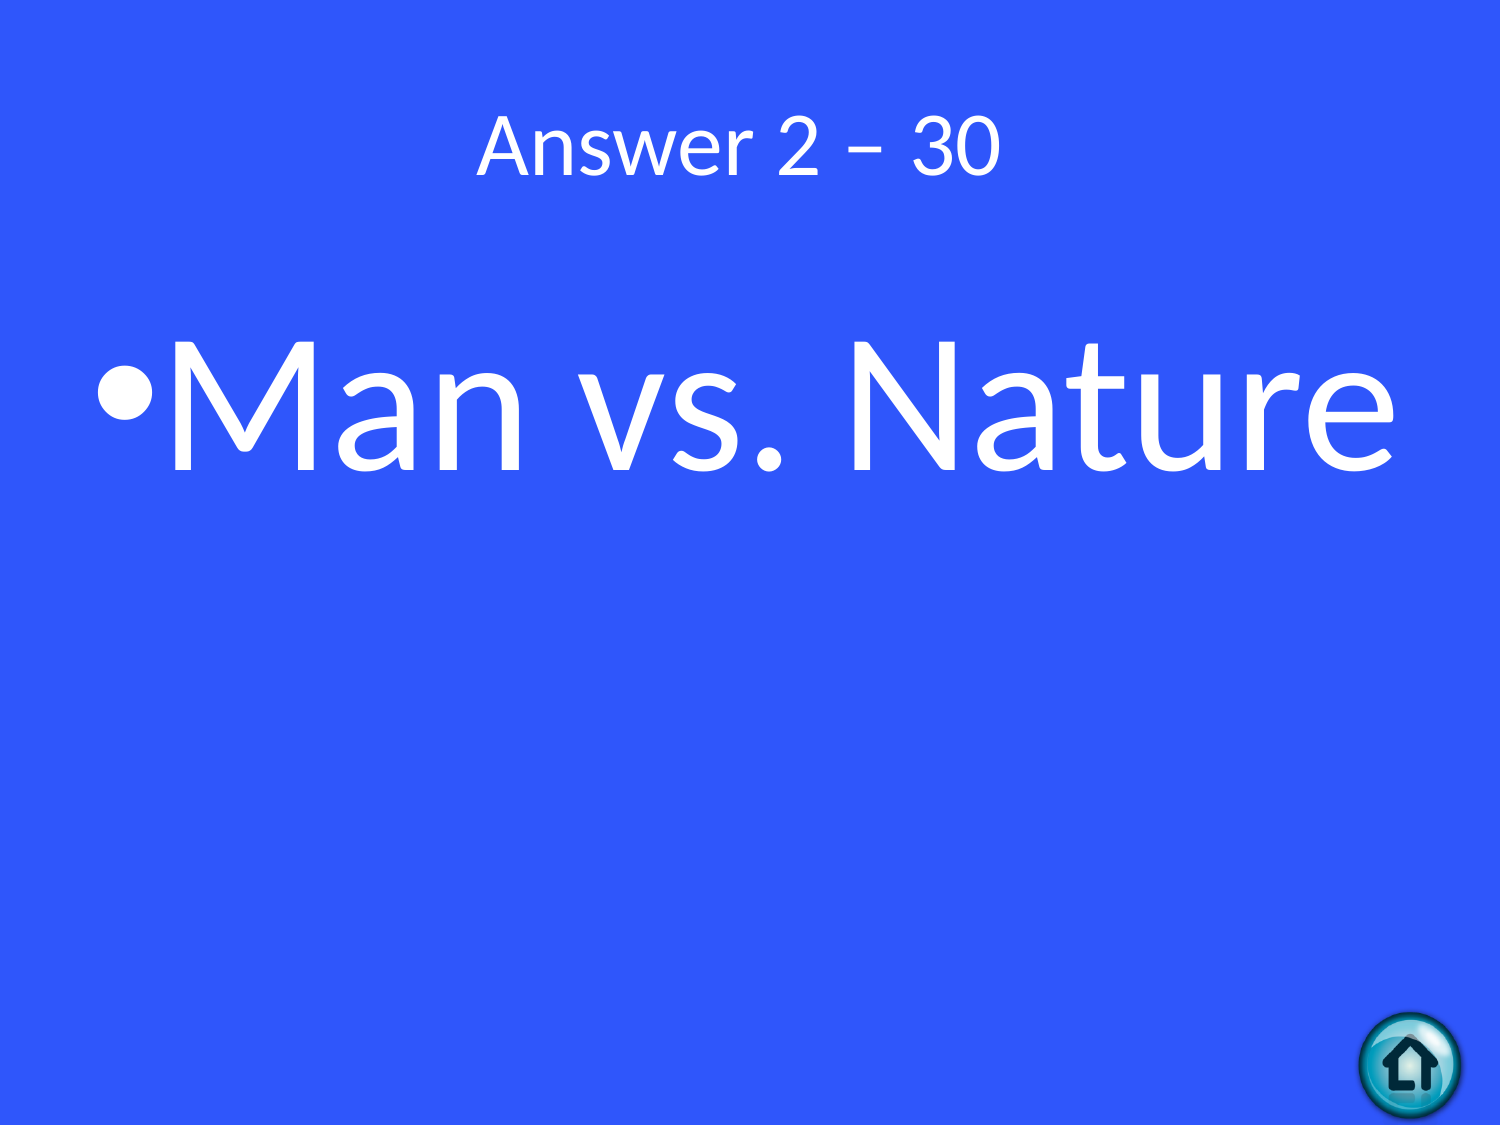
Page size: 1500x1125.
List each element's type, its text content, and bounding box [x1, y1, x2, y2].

list Man vs. Nature [75, 262, 1425, 1005]
picture [1349, 1006, 1469, 1125]
title Answer 2 – 30 [75, 45, 1425, 233]
